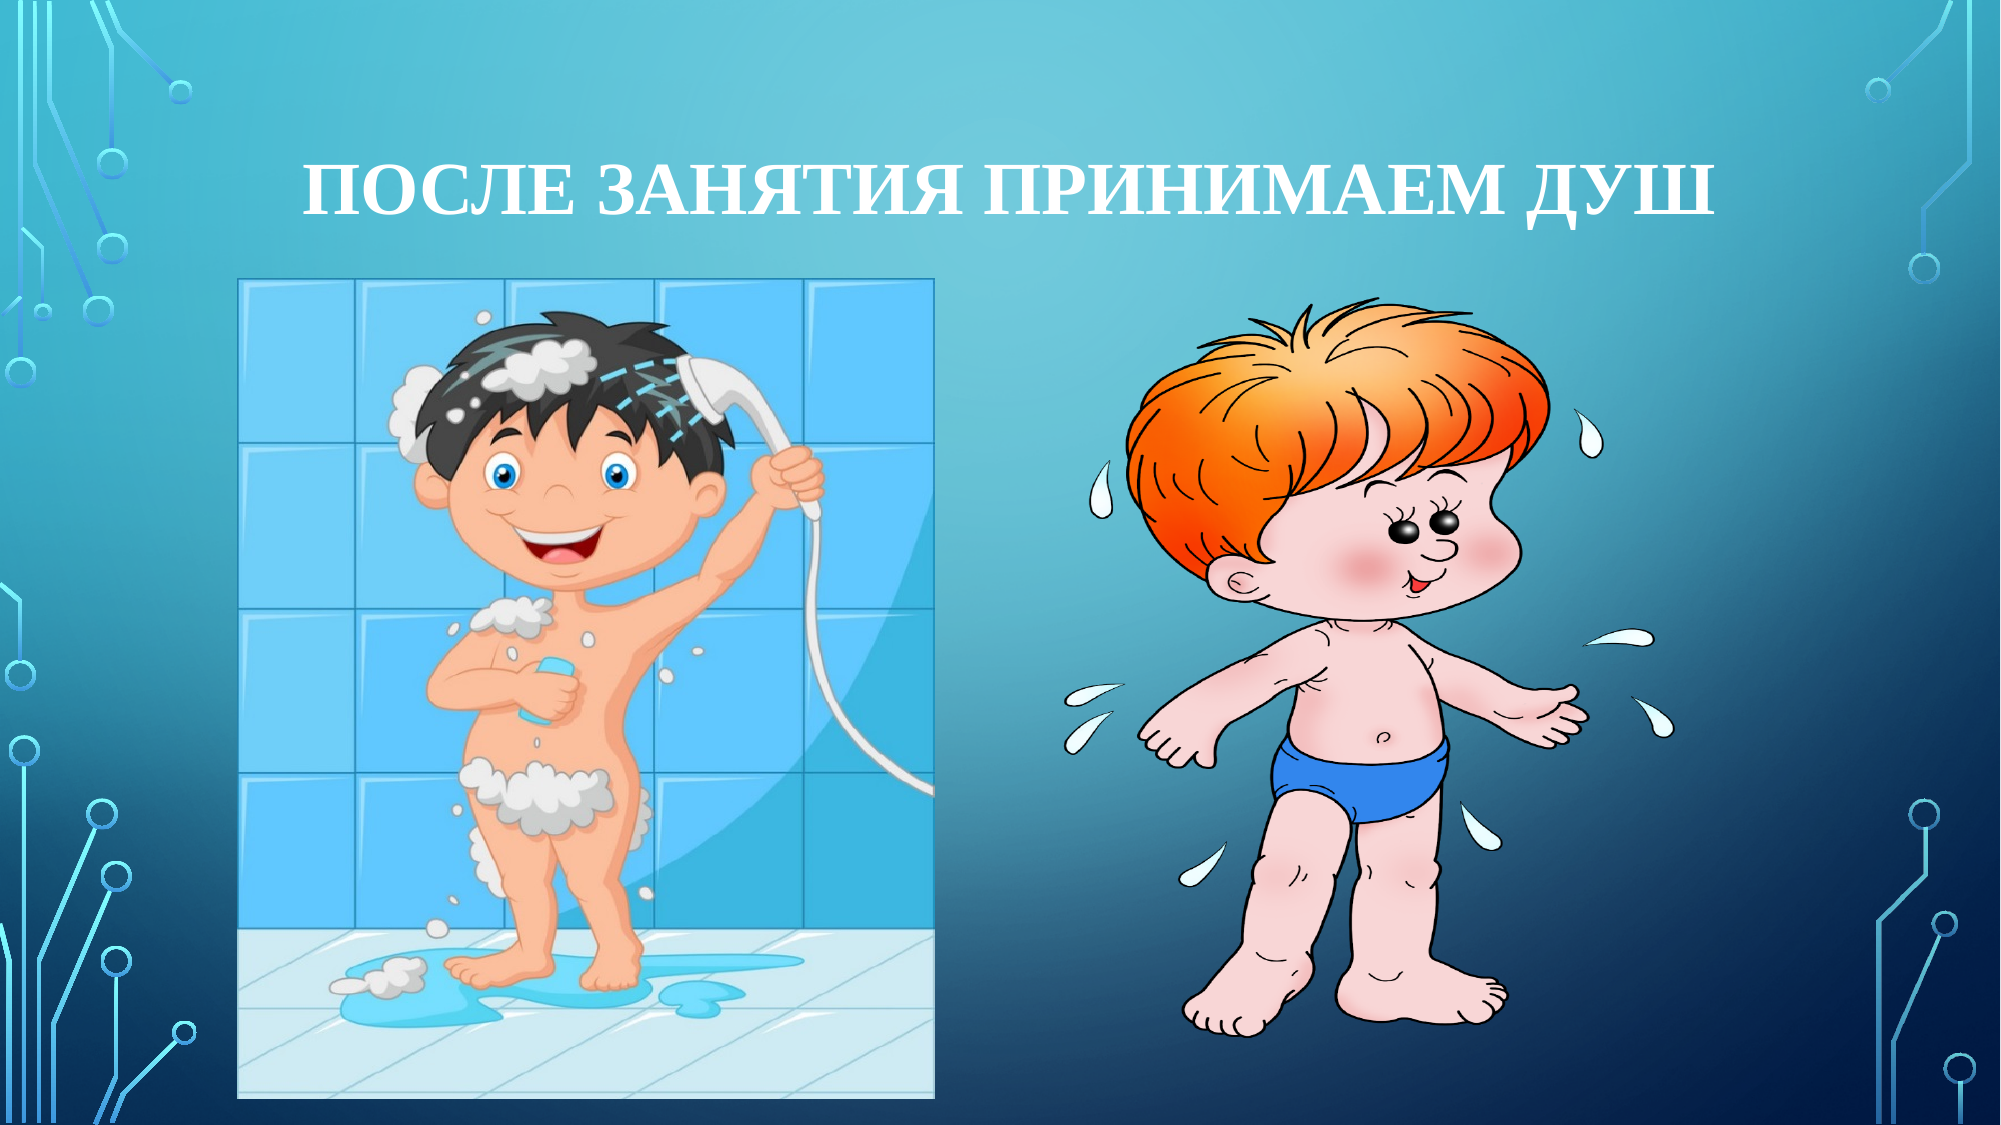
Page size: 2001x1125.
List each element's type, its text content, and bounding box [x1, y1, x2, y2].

title после занятия принимаем душ [187, 101, 1813, 279]
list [237, 277, 936, 1100]
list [967, 277, 1748, 1057]
